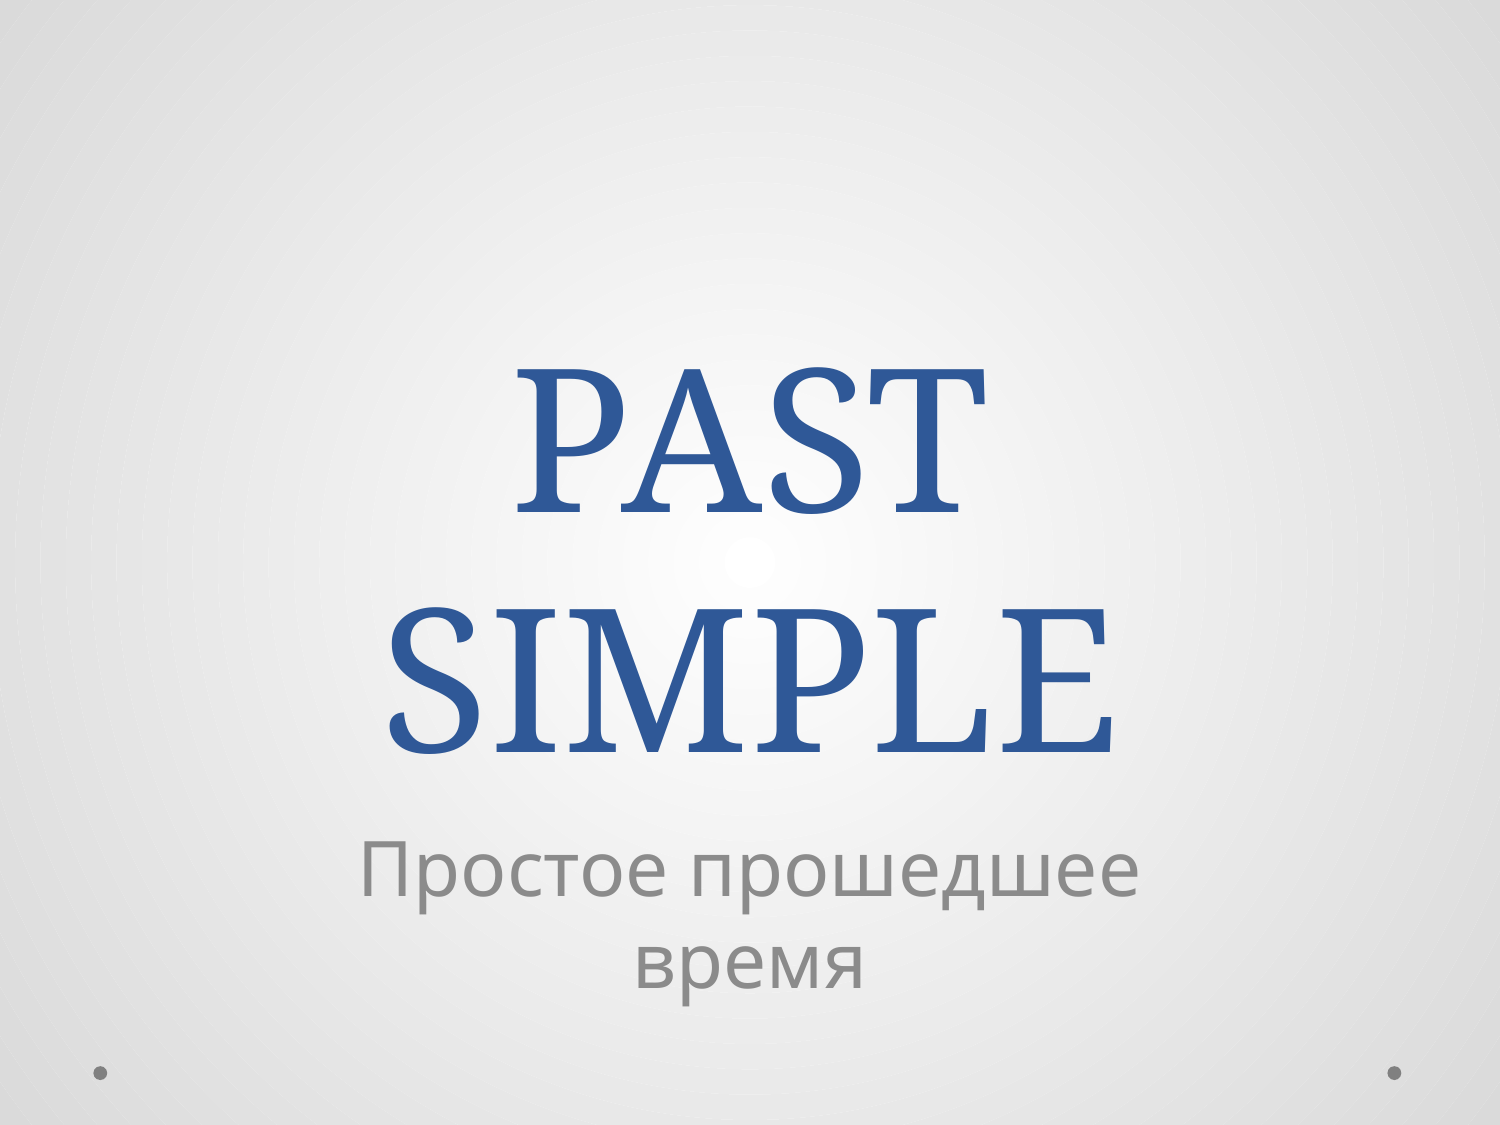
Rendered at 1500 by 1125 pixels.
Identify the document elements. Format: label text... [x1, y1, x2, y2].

subtitle Простое прошедшее время [225, 812, 1275, 1013]
title PAST SIMPLE [112, 99, 1388, 800]
